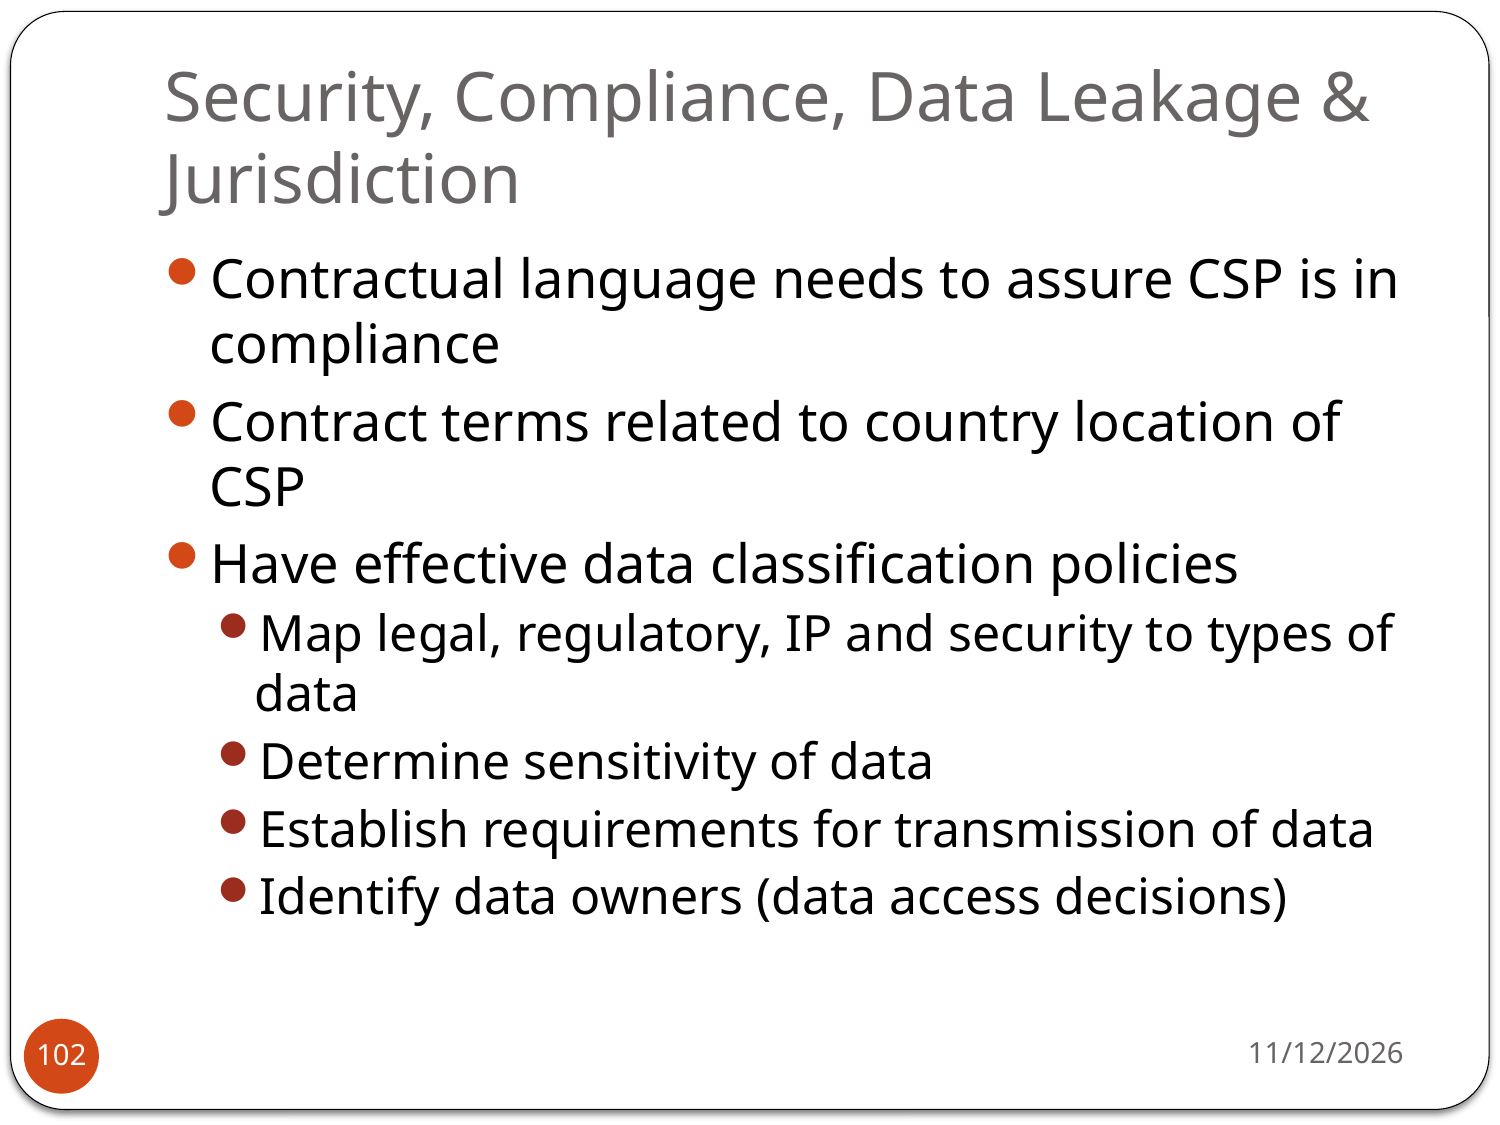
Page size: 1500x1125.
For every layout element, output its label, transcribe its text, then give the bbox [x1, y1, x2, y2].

list Contractual language needs to assure CSP is in compliance Contract terms related to country location of CSP Have effective data classification policies Map legal, regulatory, IP and security to types of data Determine sensitivity of data Establish requirements for transmission of data Identify data owners (data access decisions) [150, 237, 1425, 988]
title Security, Compliance, Data Leakage & Jurisdiction [150, 45, 1425, 233]
slide_number 102 [23, 1018, 99, 1094]
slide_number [1012, 1015, 1419, 1094]
